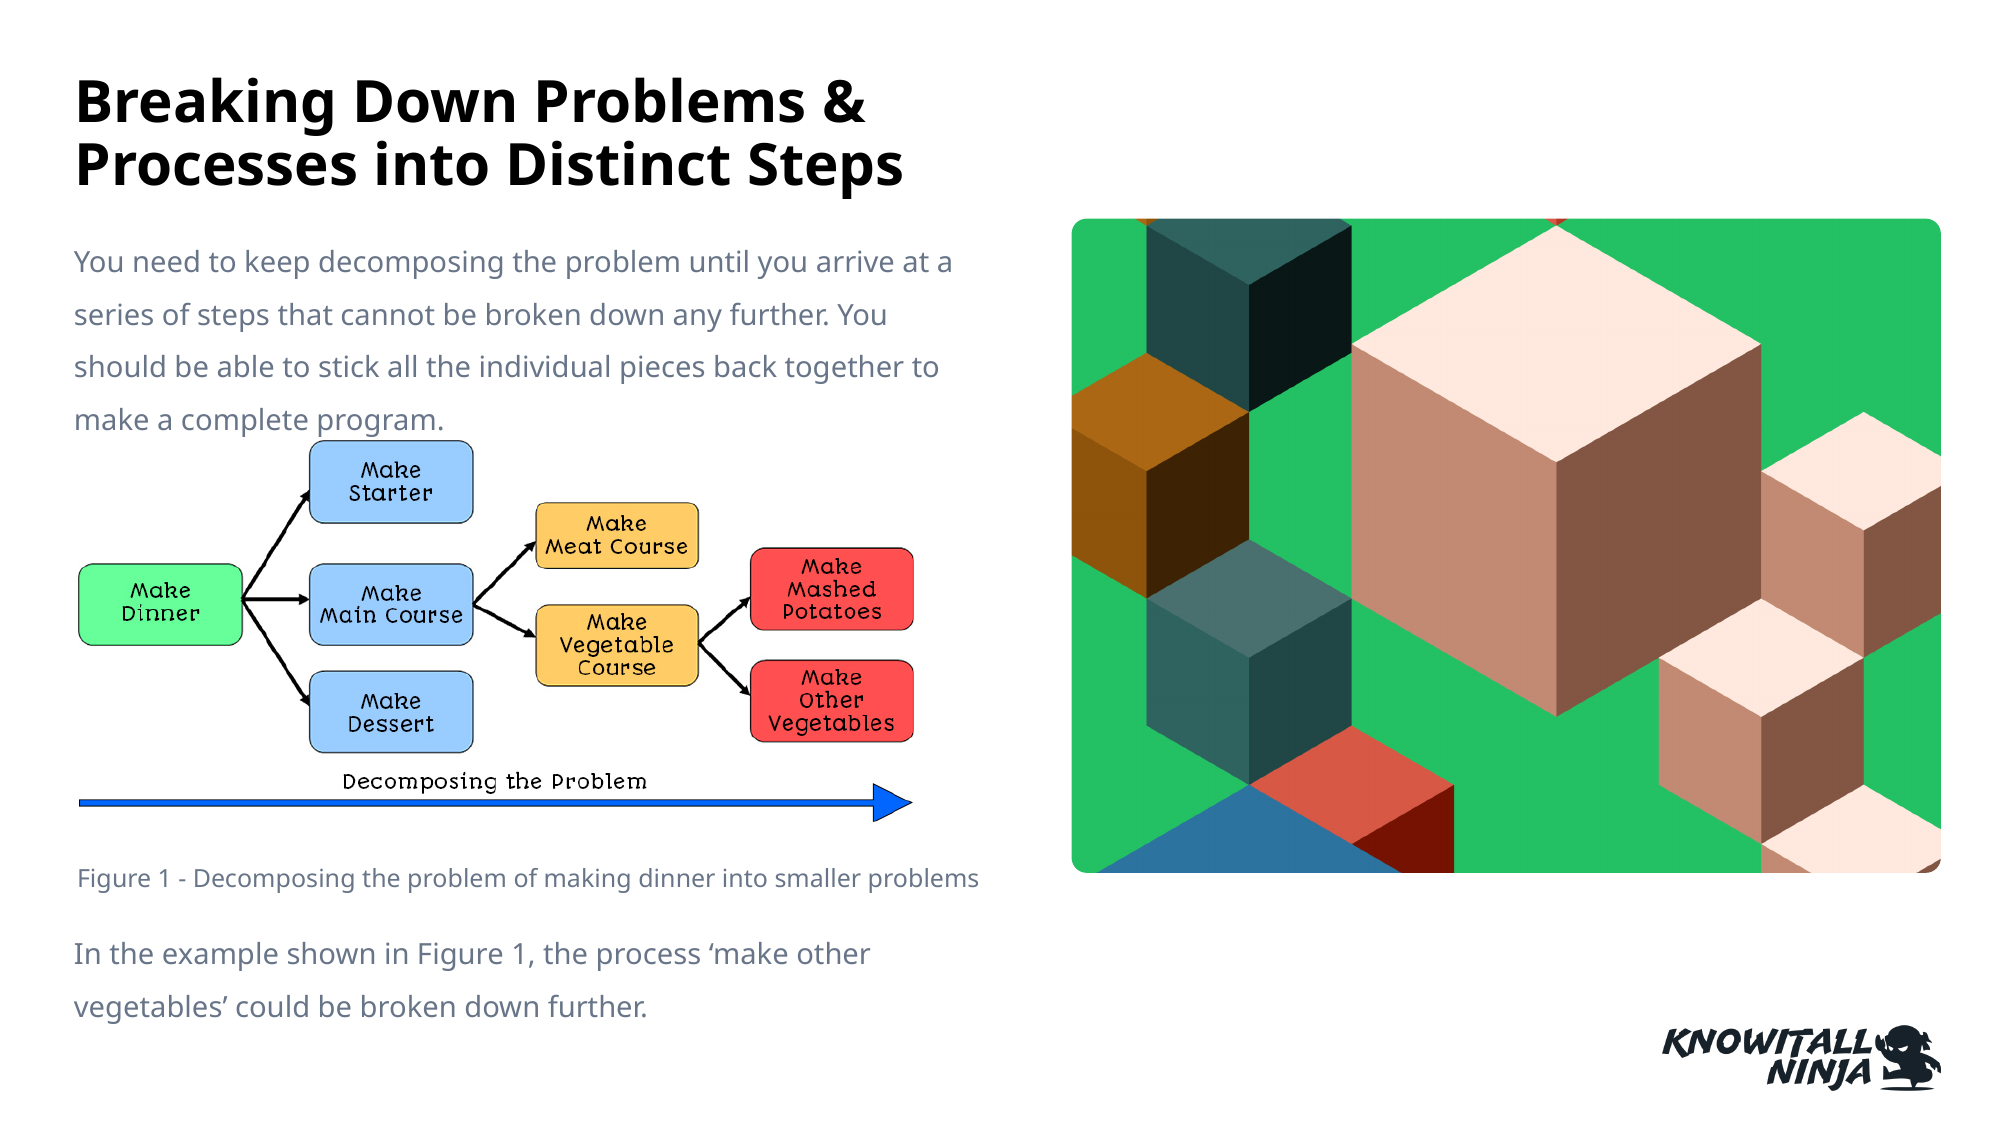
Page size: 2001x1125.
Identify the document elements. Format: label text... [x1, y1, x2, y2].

picture [1071, 218, 1942, 874]
list You need to keep decomposing the problem until you arrive at a series of steps that cannot be broken down any further. You should be able to stick all the individual pieces back together to make a complete program. Figure 1 - Decomposing the problem of making dinner into smaller problems In the example shown in Figure 1, the process ‘make other vegetables’ could be broken down further. [59, 218, 1000, 1091]
picture [78, 439, 915, 822]
title Breaking Down Problems & Processes into Distinct Steps [59, 117, 1000, 206]
picture [1662, 1025, 1941, 1091]
